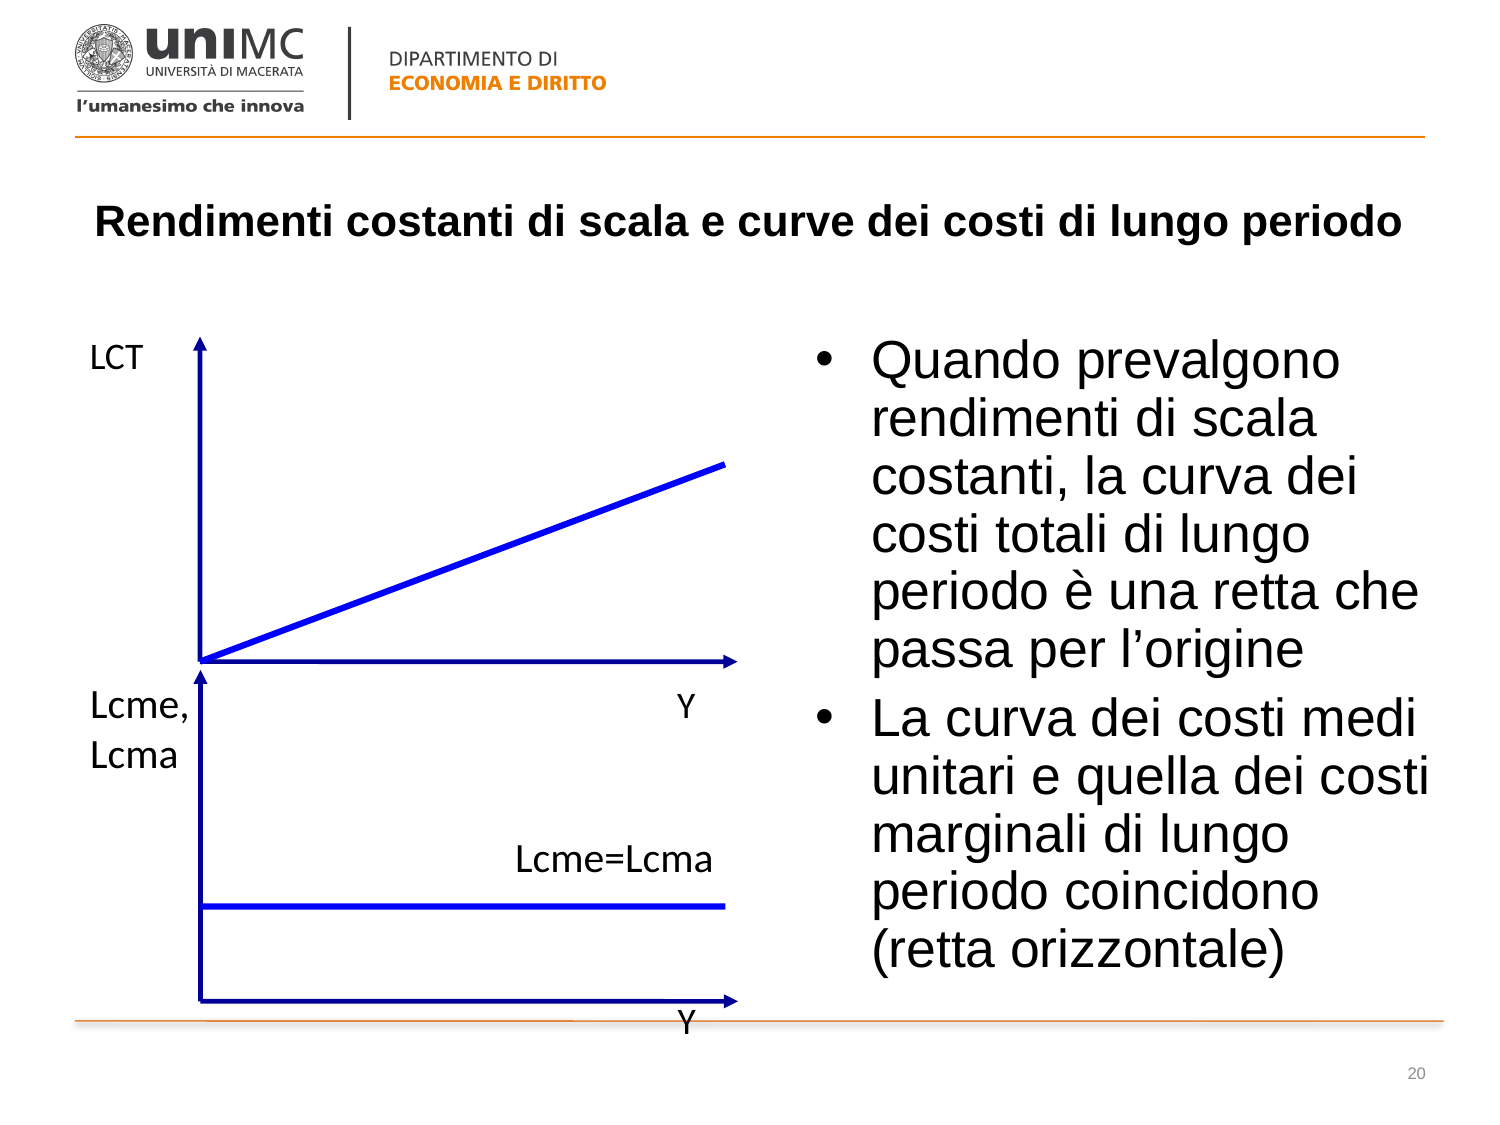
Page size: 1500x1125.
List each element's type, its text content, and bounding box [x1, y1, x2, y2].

slide_number 20 [1091, 1042, 1442, 1103]
list Quando prevalgono rendimenti di scala costanti, la curva dei costi totali di lungo periodo è una retta che passa per l’origine La curva dei costi medi unitari e quella dei costi marginali di lungo periodo coincidono (retta orizzontale) [826, 324, 1463, 1000]
picture [75, 24, 1425, 138]
title Rendimenti costanti di scala e curve dei costi di lungo periodo [75, 172, 1425, 265]
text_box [75, 669, 826, 1061]
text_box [74, 324, 826, 669]
